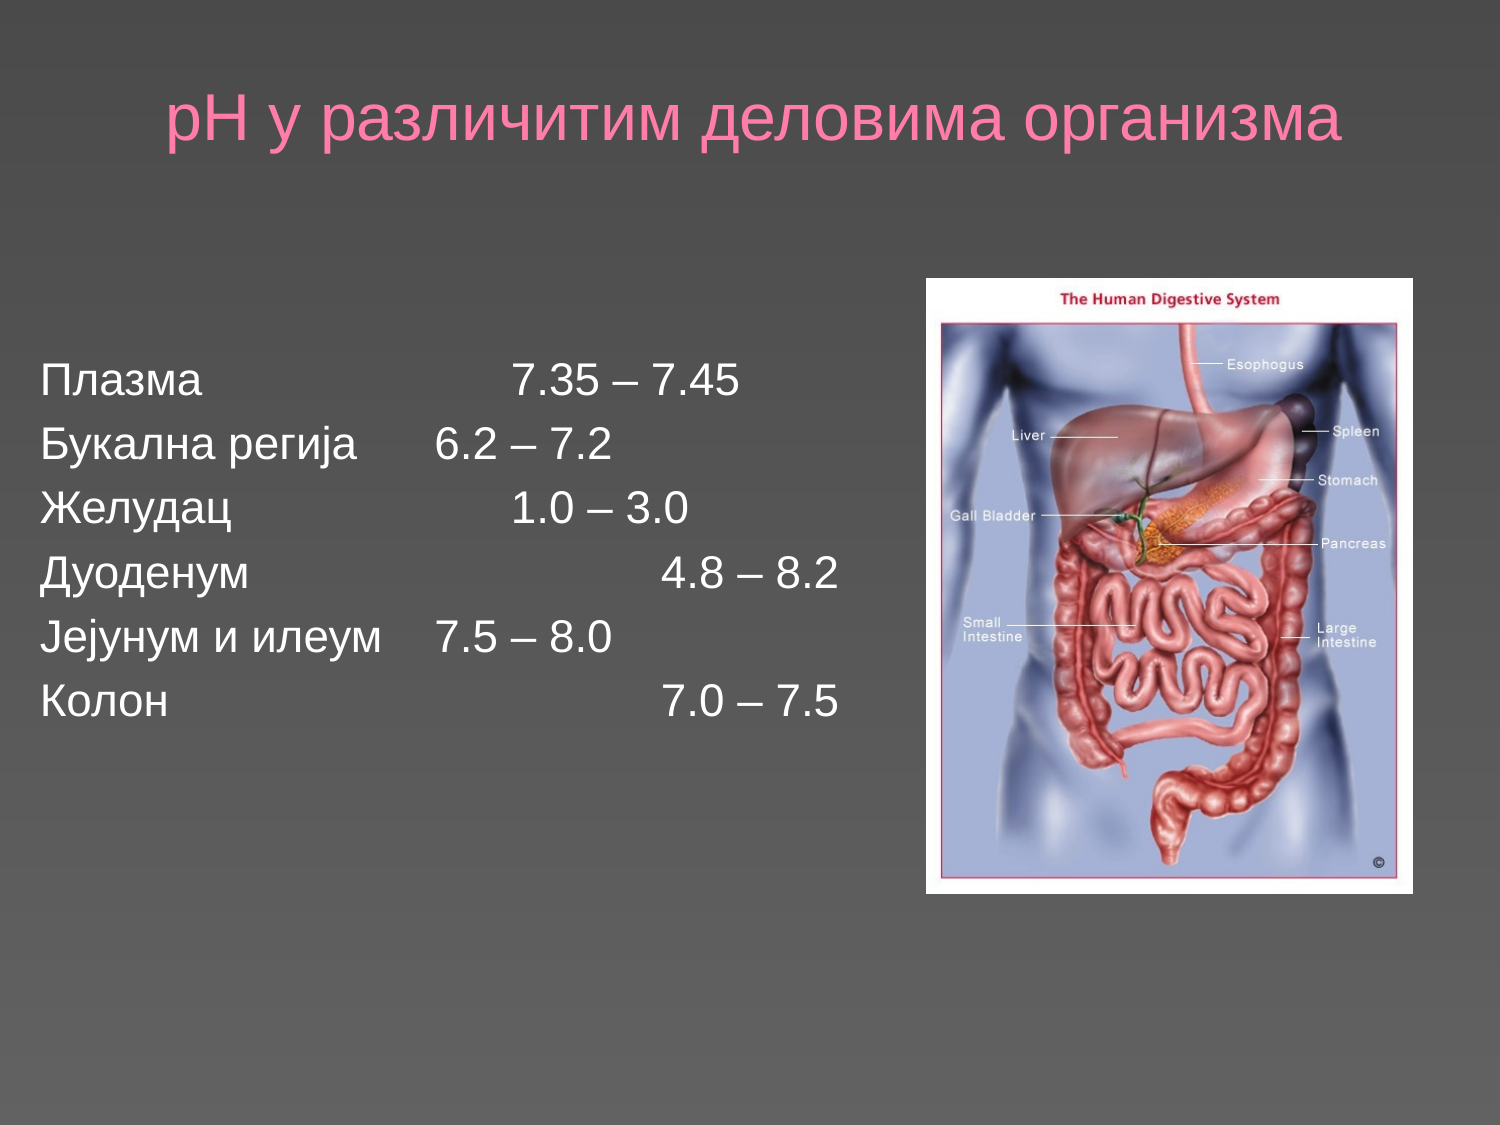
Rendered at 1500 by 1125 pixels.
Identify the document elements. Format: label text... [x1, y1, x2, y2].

picture [926, 278, 1413, 894]
text_box Плазма 7.35 – 7.45 Букална регија 6.2 – 7.2 Желудац 1.0 – 3.0 Дуоденум 4.8 – 8.2 Јејунум и илеум 7.5 – 8.0 Колон 7.0 – 7.5 [24, 342, 916, 799]
title pH у различитим деловима организма [75, 43, 1425, 274]
